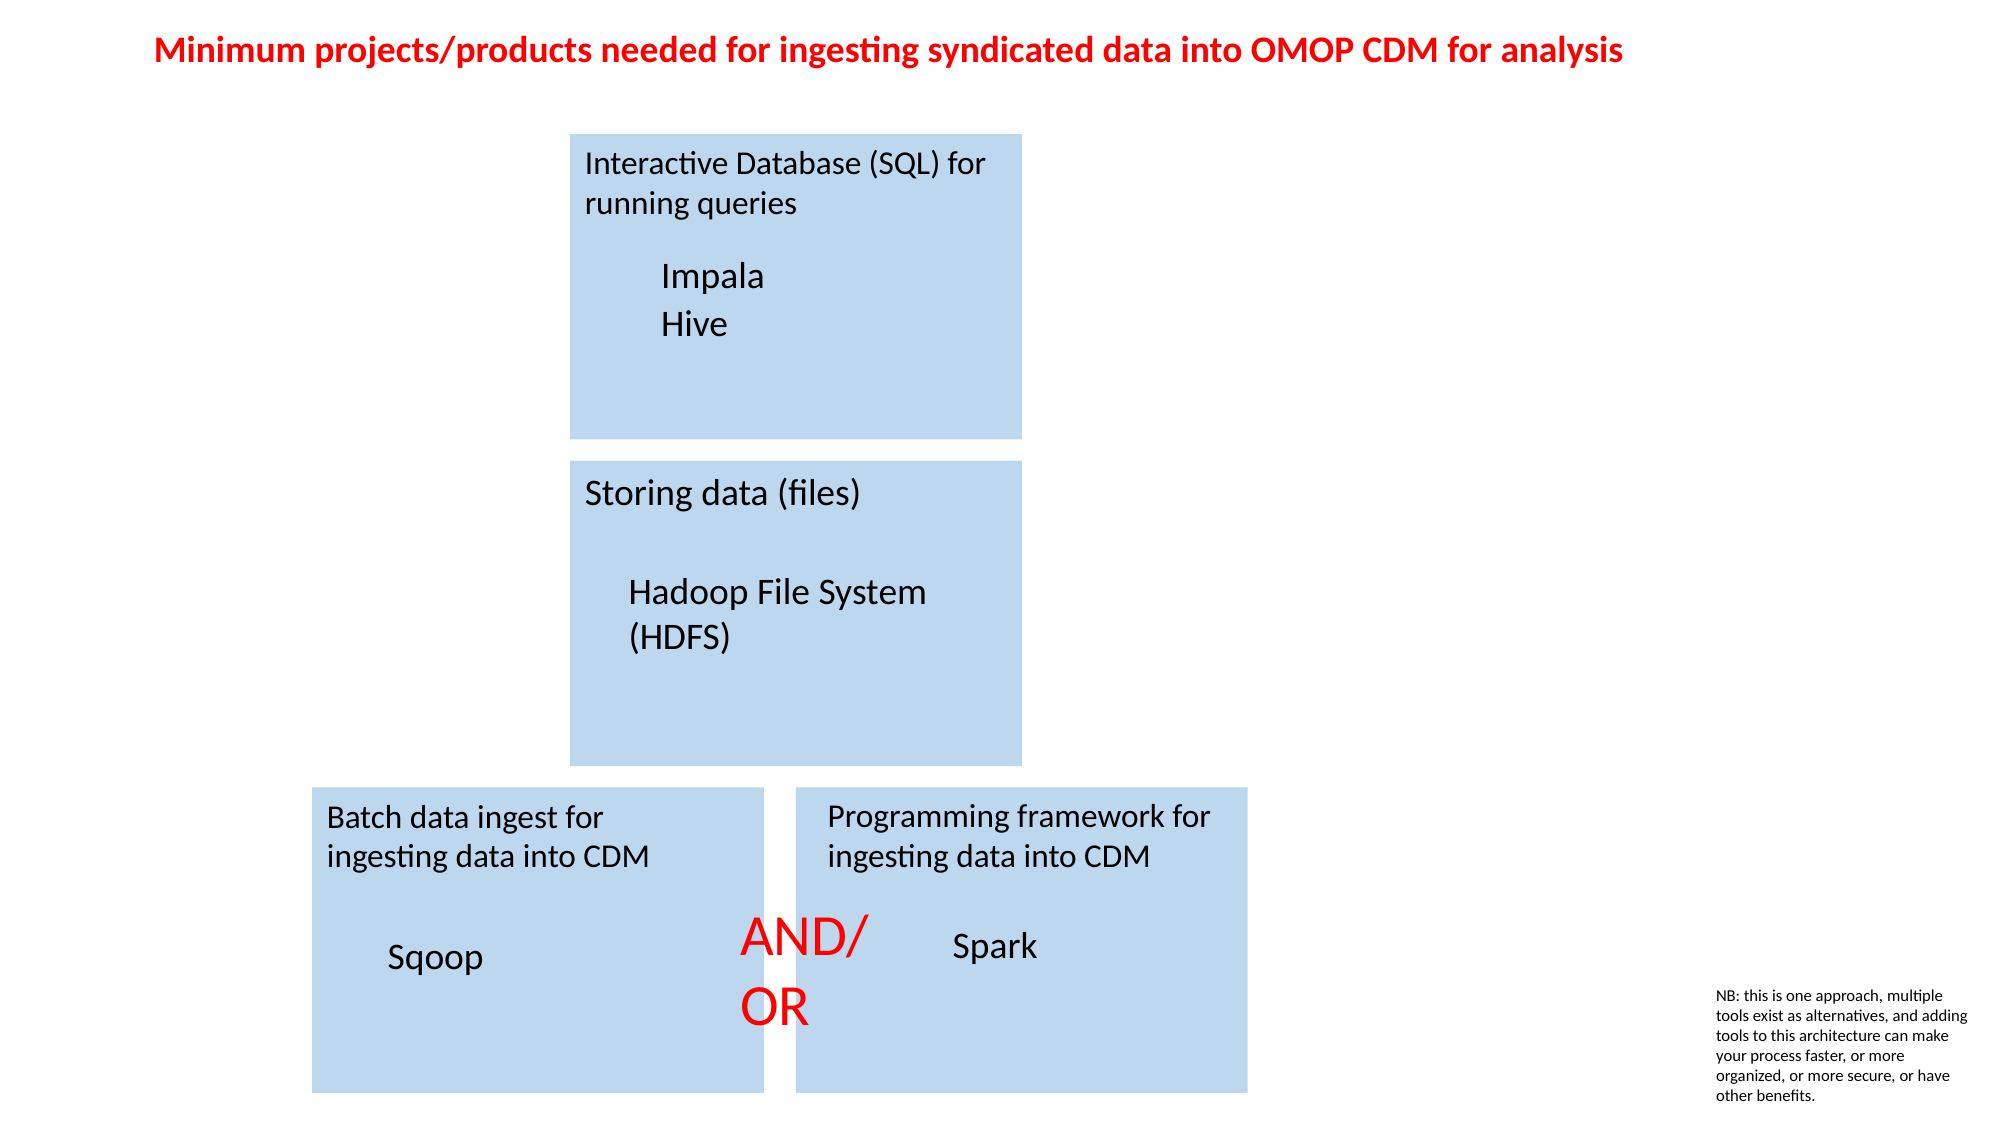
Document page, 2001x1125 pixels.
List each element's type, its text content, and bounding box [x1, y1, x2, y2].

text_box Minimum projects/products needed for ingesting syndicated data into OMOP CDM for analysis [139, 17, 1988, 78]
text_box Hive [646, 292, 929, 352]
text_box Sqoop [372, 924, 655, 1030]
text_box Programming framework for ingesting data into CDM [813, 787, 1242, 882]
text_box Batch data ingest for ingesting data into CDM [312, 787, 731, 882]
text_box Interactive Database (SQL) for running queries [570, 134, 1055, 229]
text_box NB: this is one approach, multiple tools exist as alternatives, and adding tools to this architecture can make your process faster, or more organized, or more secure, or have other benefits. [1701, 977, 1987, 1113]
text_box Storing data (files) [570, 460, 999, 521]
text_box Hadoop File System (HDFS) [613, 559, 979, 665]
text_box Impala [646, 244, 929, 292]
text_box AND/OR [725, 889, 897, 1045]
text_box [311, 786, 765, 1094]
text_box [569, 133, 1023, 440]
text_box [795, 786, 1249, 1094]
text_box Spark [937, 914, 1247, 974]
text_box [569, 460, 1023, 767]
